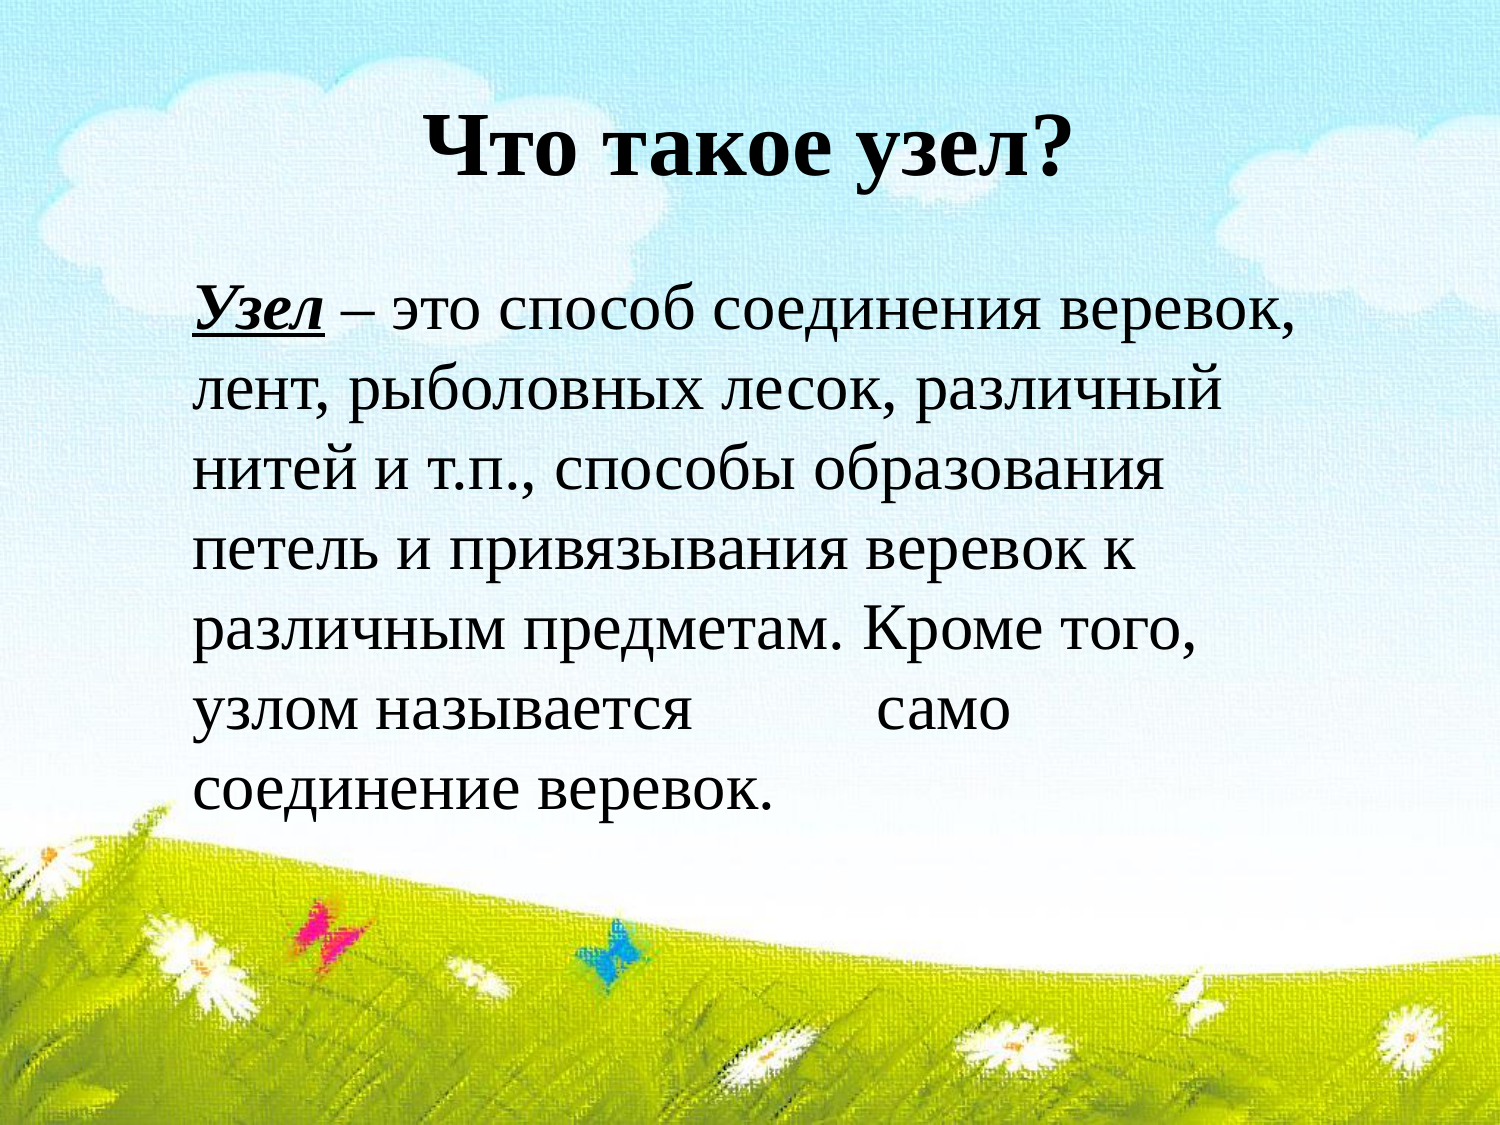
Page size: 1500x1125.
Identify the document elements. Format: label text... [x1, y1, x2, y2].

picture [0, 0, 1500, 1125]
text_box Узел – это способ соединения веревок, лент, рыболовных лесок, различный нитей и т.п., способы образования петель и привязывания веревок к различным предметам. Кроме того, узлом называется само соединение веревок. [177, 255, 1371, 830]
text_box Что такое узел? [74, 45, 1425, 233]
